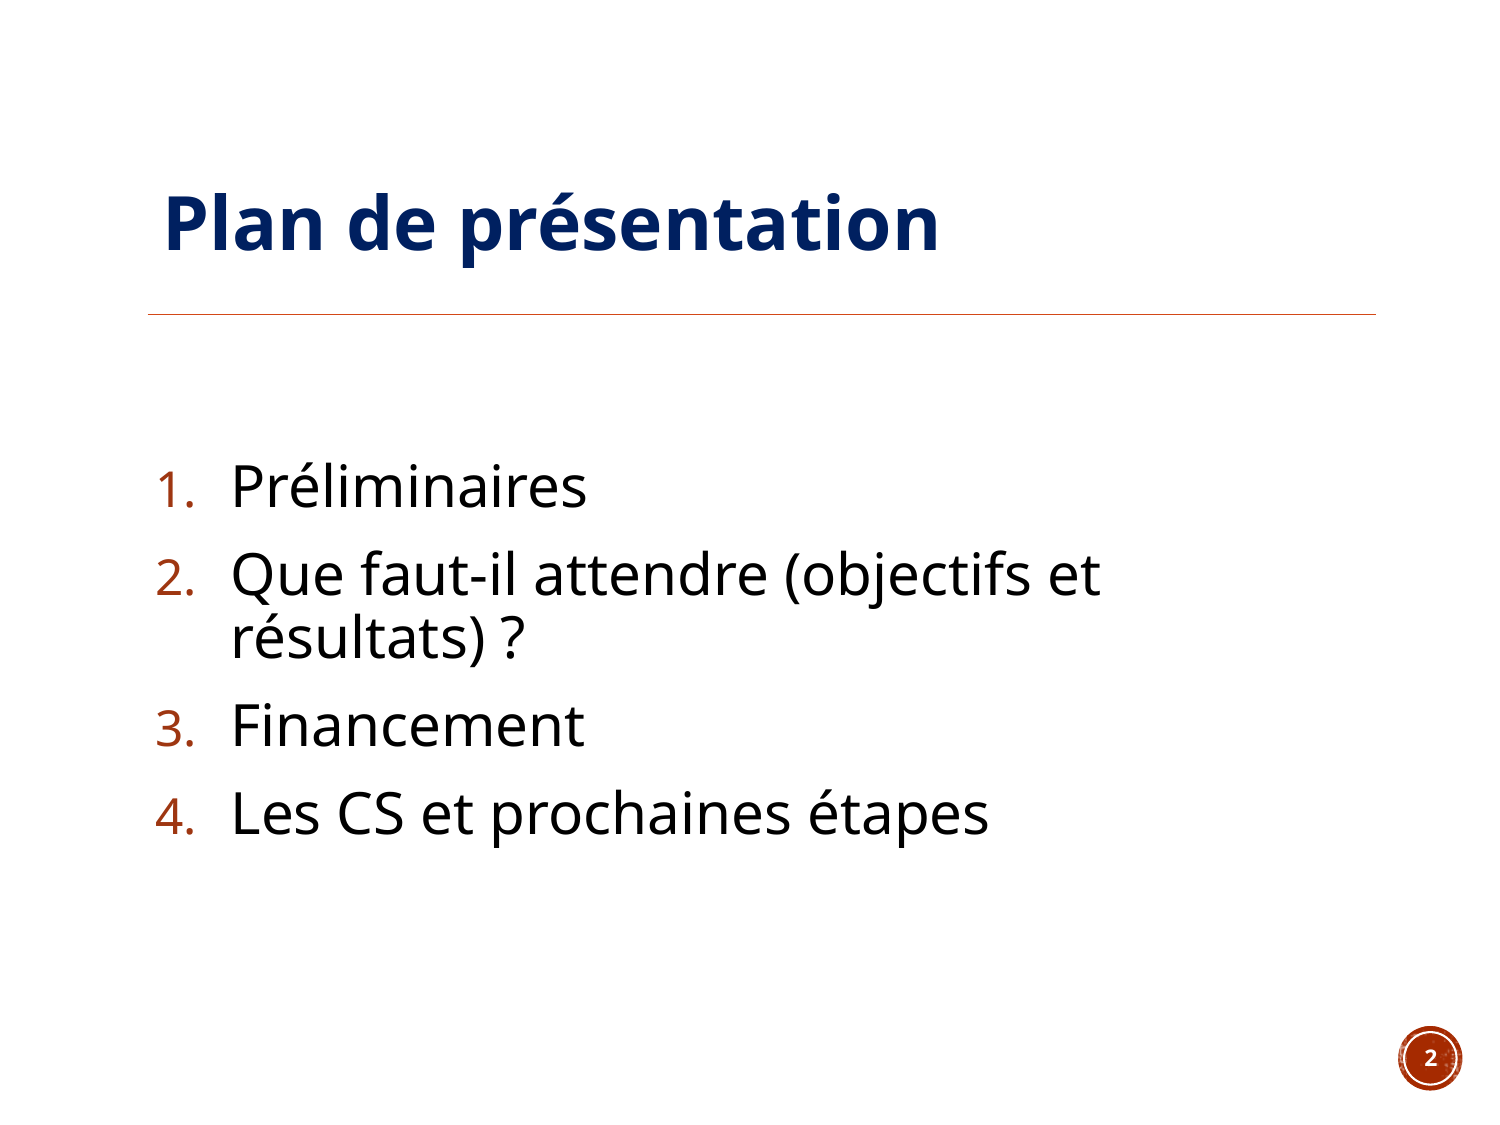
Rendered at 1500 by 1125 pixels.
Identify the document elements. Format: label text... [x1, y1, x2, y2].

title Plan de présentation [147, 162, 1388, 291]
slide_number 2 [1391, 1028, 1471, 1089]
list Préliminaires Que faut-il attendre (objectifs et résultats) ? Financement Les CS et prochaines étapes [140, 375, 1381, 1020]
